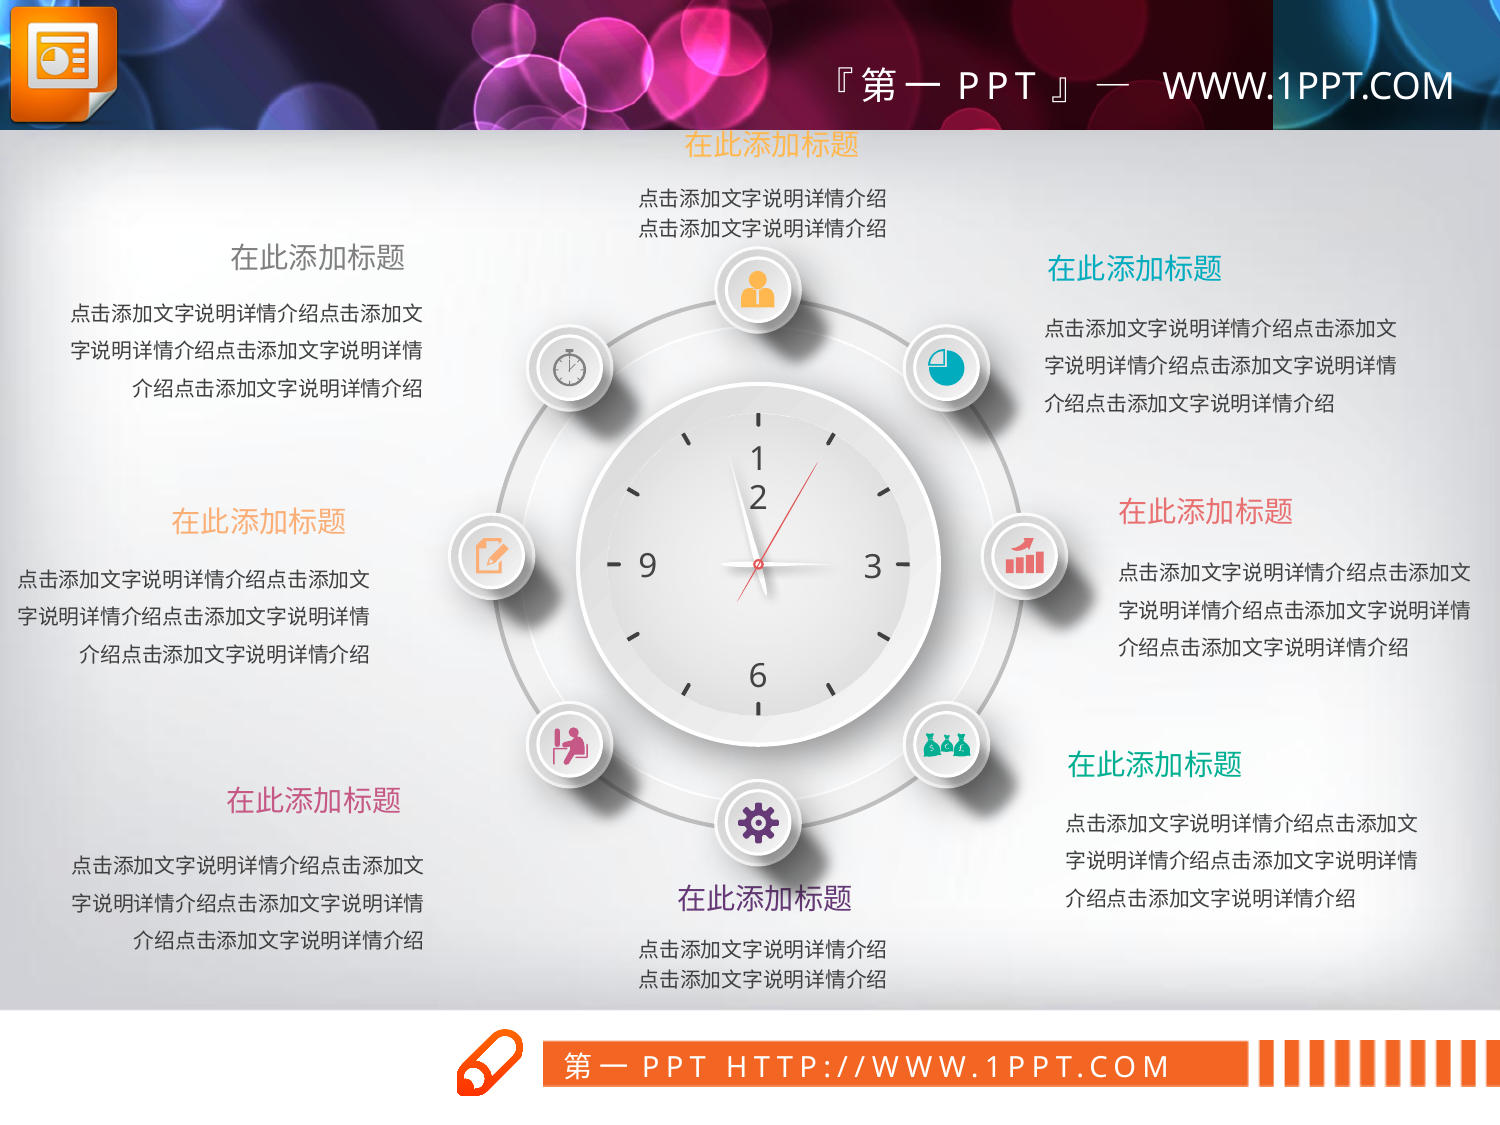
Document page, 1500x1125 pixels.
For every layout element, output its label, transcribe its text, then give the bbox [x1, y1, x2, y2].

text_box 点击添加文字说明详情介绍点击添加文字说明详情介绍 [623, 924, 903, 1000]
text_box 点击添加文字说明详情介绍点击添加文字说明详情介绍点击添加文字说明详情介绍点击添加文字说明详情介绍 [0, 546, 385, 704]
text_box 点击添加文字说明详情介绍点击添加文字说明详情介绍点击添加文字说明详情介绍点击添加文字说明详情介绍 [1103, 540, 1495, 698]
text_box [836, 298, 1025, 830]
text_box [903, 695, 1020, 842]
text_box 在此添加标题 [647, 119, 896, 169]
text_box 点击添加文字说明详情介绍点击添加文字说明详情介绍点击添加文字说明详情介绍点击添加文字说明详情介绍 [1029, 295, 1421, 453]
text_box 在此添加标题 [1103, 485, 1336, 536]
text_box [715, 773, 832, 920]
picture [543, 1040, 1500, 1087]
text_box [903, 319, 1020, 466]
text_box 在此添加标题 [215, 231, 460, 282]
text_box 在此添加标题 [1032, 242, 1310, 293]
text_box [527, 695, 643, 842]
text_box 点击添加文字说明详情介绍点击添加文字说明详情介绍点击添加文字说明详情介绍点击添加文字说明详情介绍 [48, 833, 440, 991]
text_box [448, 507, 565, 654]
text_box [981, 507, 1098, 654]
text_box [715, 241, 832, 388]
text_box 在此添加标题 [835, 872, 881, 923]
text_box 点击添加文字说明详情介绍点击添加文字说明详情介绍点击添加文字说明详情介绍点击添加文字说明详情介绍 [46, 280, 438, 438]
text_box 在此添加标题 [211, 774, 446, 825]
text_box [492, 298, 710, 830]
text_box 在此添加标题 [649, 872, 711, 923]
text_box 点击添加文字说明详情介绍点击添加文字说明详情介绍 [622, 172, 903, 248]
picture [0, 0, 1500, 1012]
text_box 点击添加文字说明详情介绍点击添加文字说明详情介绍点击添加文字说明详情介绍点击添加文字说明详情介绍 [1050, 790, 1442, 948]
text_box 在此添加标题 [156, 495, 400, 546]
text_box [577, 383, 940, 745]
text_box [647, 752, 898, 830]
text_box 在此添加标题 [1052, 739, 1310, 789]
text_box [527, 319, 643, 466]
